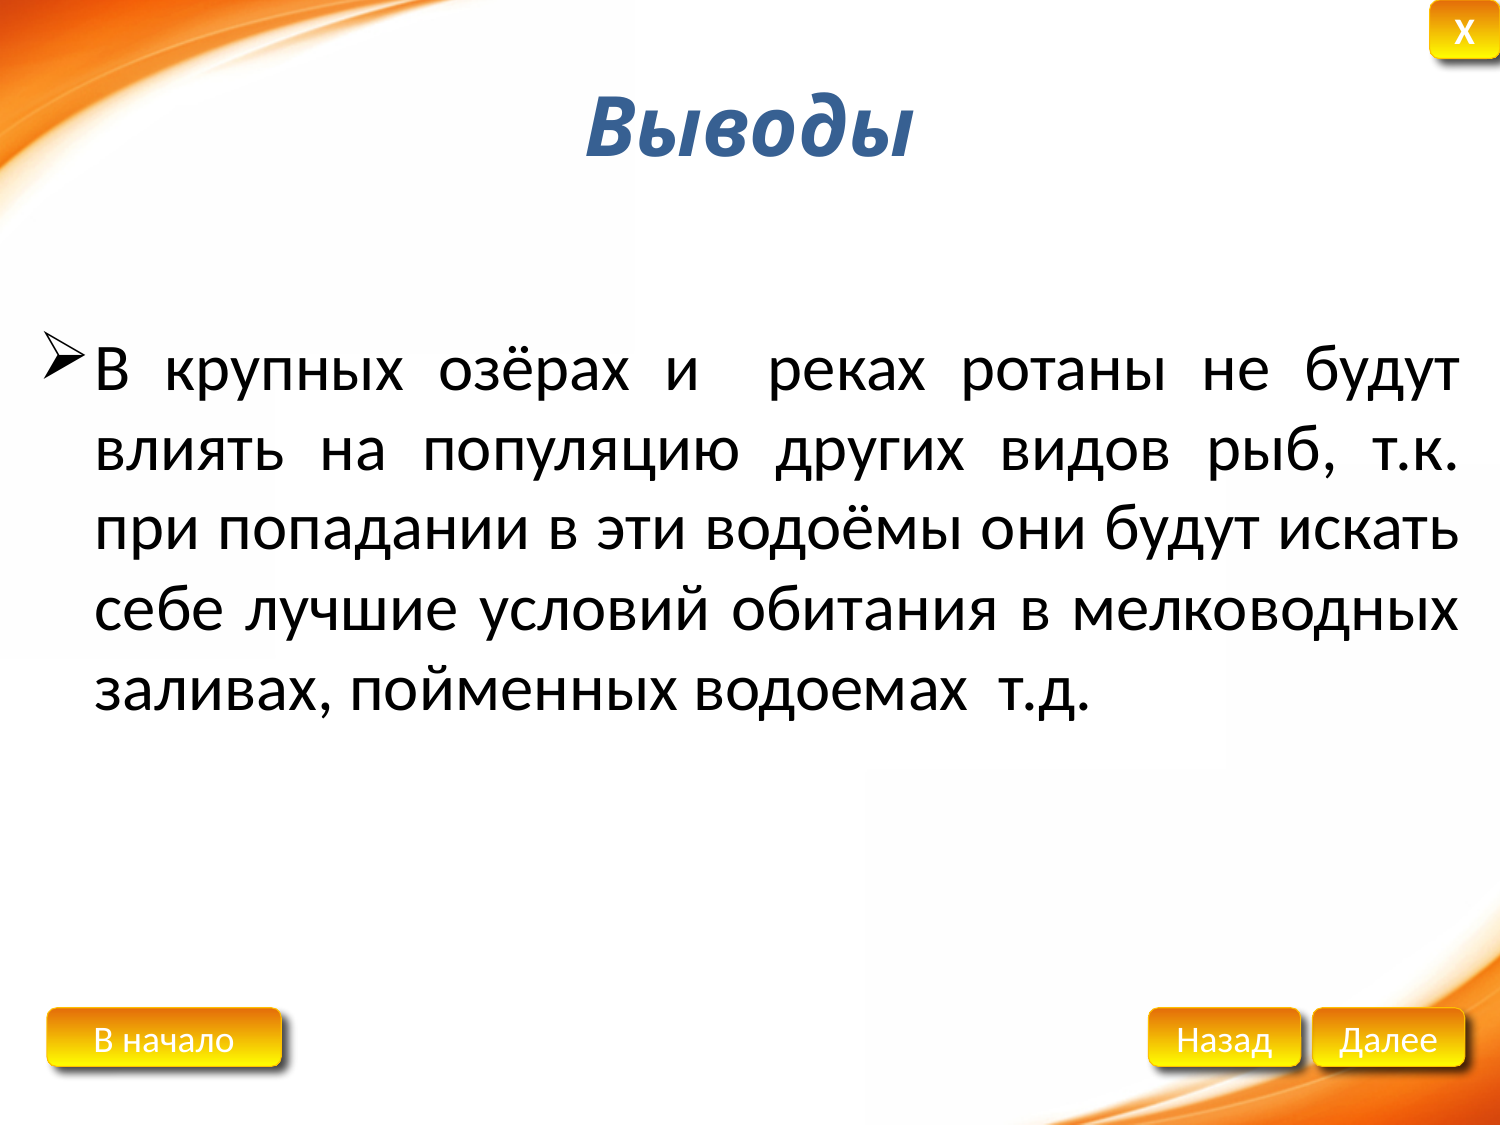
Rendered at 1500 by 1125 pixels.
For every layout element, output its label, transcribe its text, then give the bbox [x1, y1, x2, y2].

list В крупных озёрах и реках ротаны не будут влиять на популяцию других видов рыб, т.к. при попадании в эти водоёмы они будут искать себе лучшие условий обитания в мелководных заливах, пойменных водоемах т.д. [23, 222, 1477, 985]
picture [0, 200, 1500, 1125]
title Выводы [0, 46, 1500, 200]
picture [0, 0, 1434, 46]
